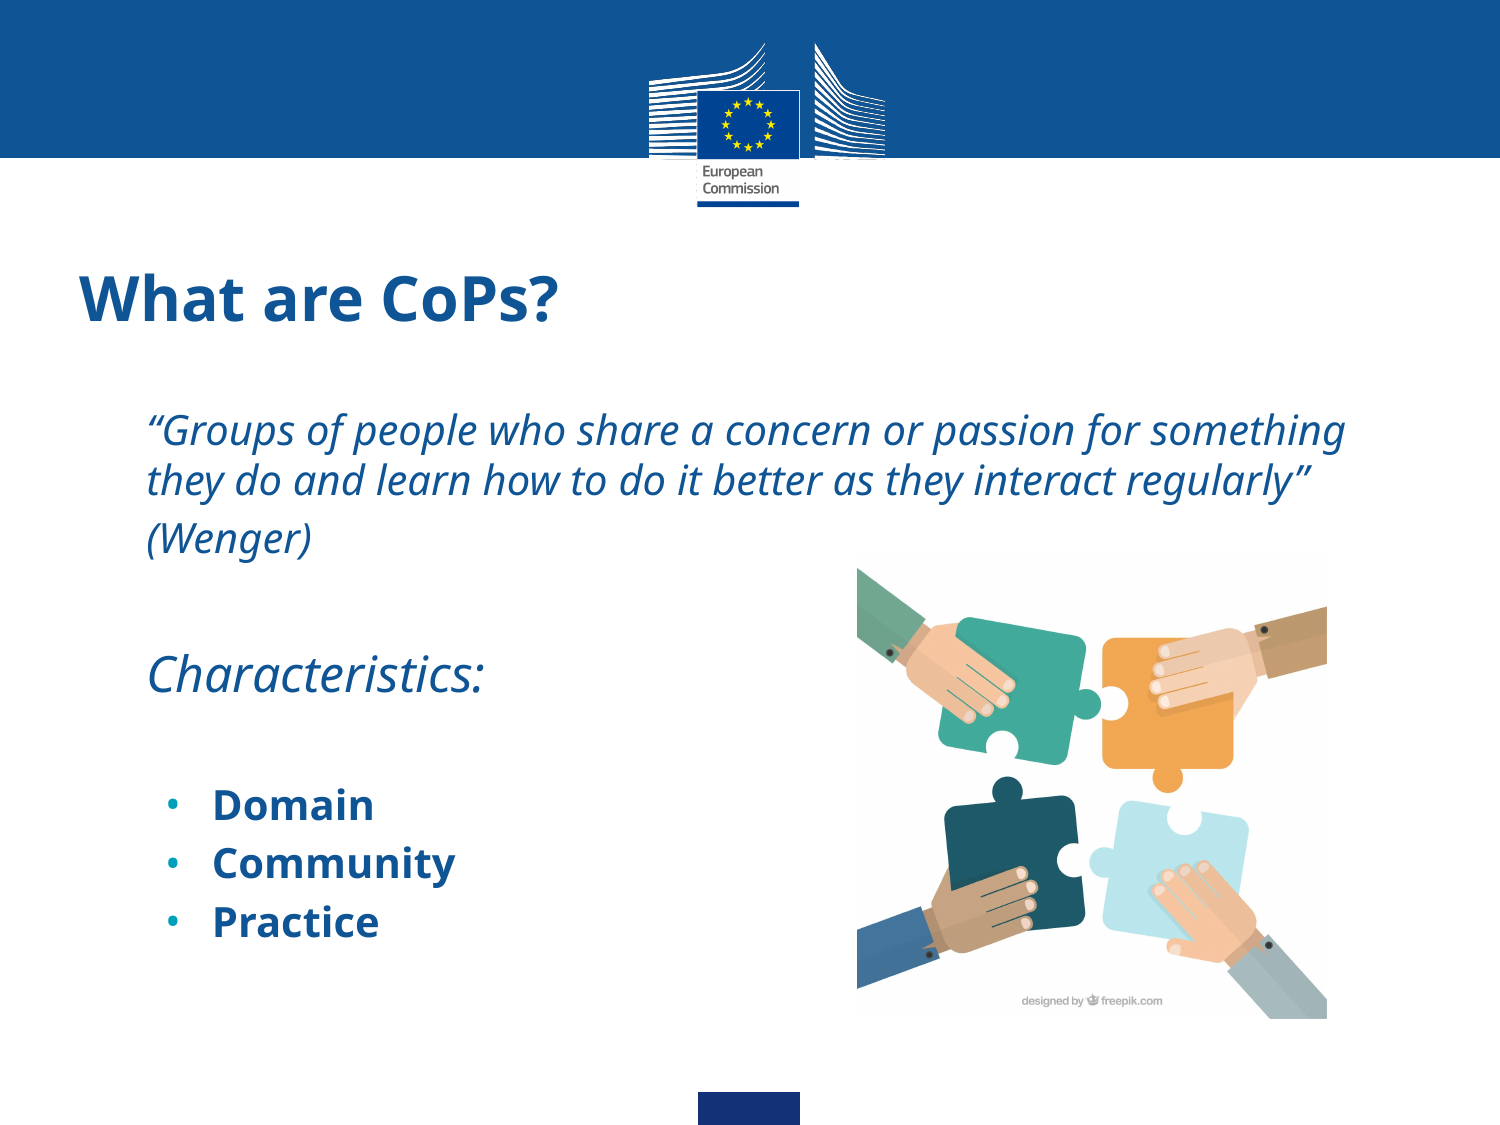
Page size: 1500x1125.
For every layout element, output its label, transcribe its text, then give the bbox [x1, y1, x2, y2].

title What are CoPs? [64, 219, 1415, 374]
picture [649, 42, 885, 208]
picture [857, 548, 1328, 1019]
list “Groups of people who share a concern or passion for something they do and learn how to do it better as they interact regularly” (Wenger) Characteristics: Domain Community Practice [75, 396, 1425, 976]
